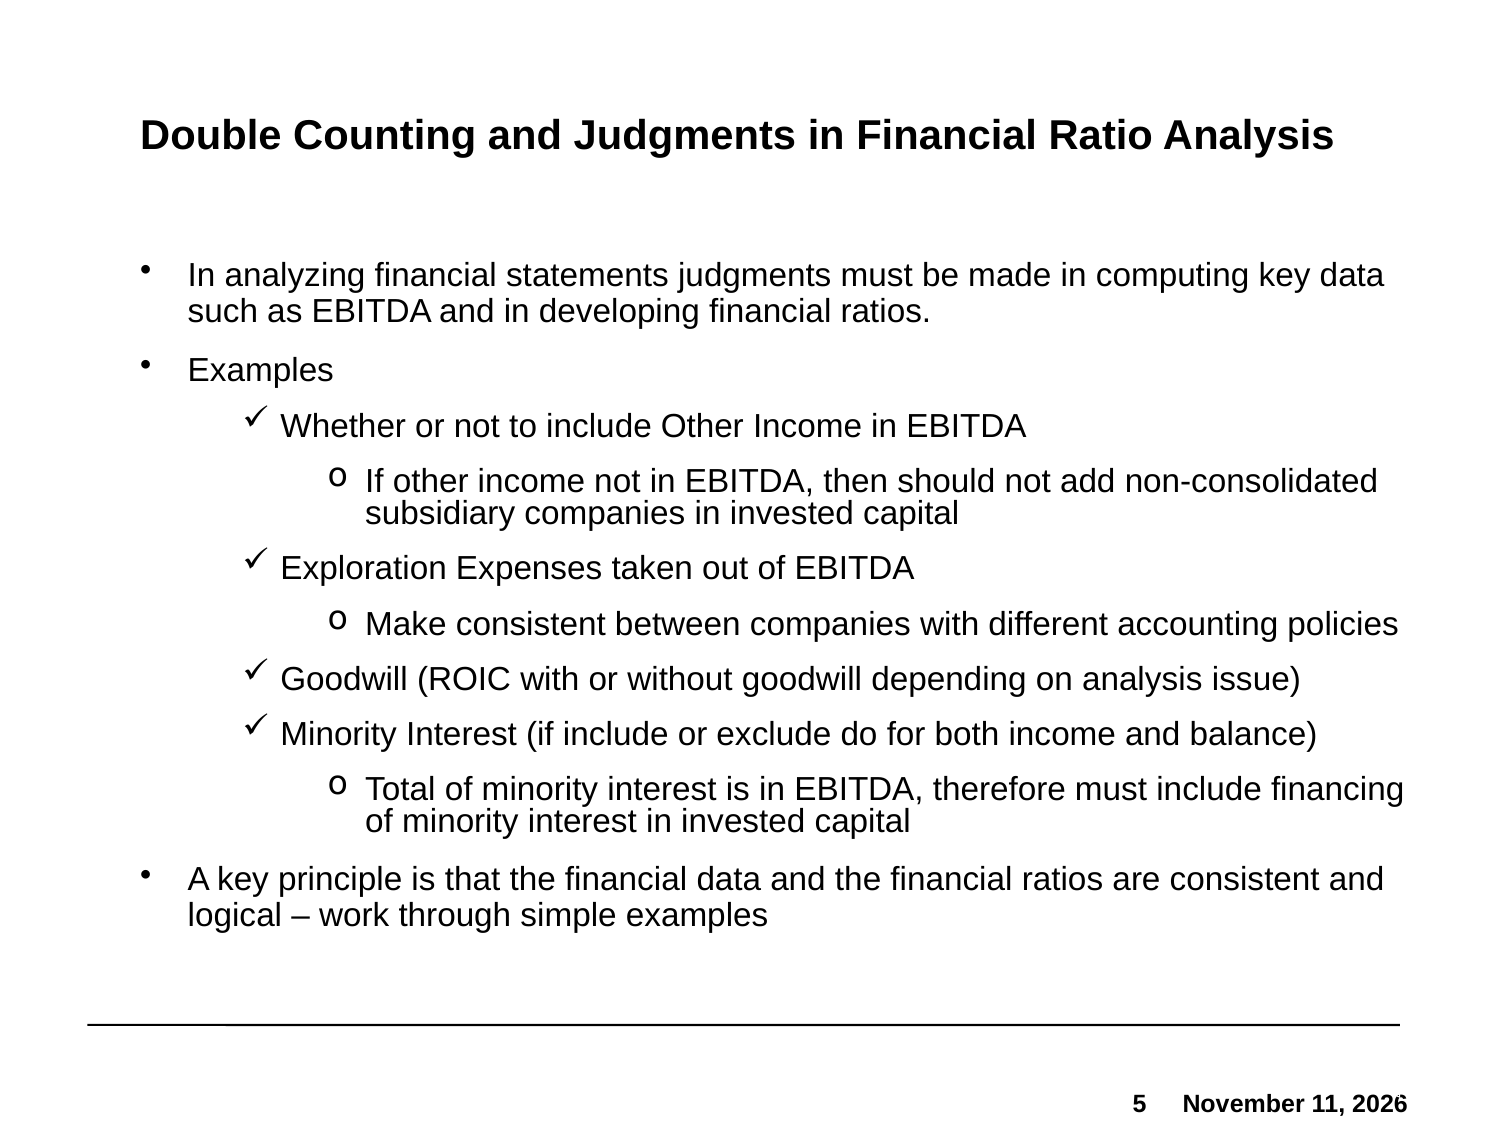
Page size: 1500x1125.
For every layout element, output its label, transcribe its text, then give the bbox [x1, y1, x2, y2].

title Double Counting and Judgments in Financial Ratio Analysis [124, 99, 1401, 226]
list In analyzing financial statements judgments must be made in computing key data such as EBITDA and in developing financial ratios. Examples Whether or not to include Other Income in EBITDA If other income not in EBITDA, then should not add non-consolidated subsidiary companies in invested capital Exploration Expenses taken out of EBITDA Make consistent between companies with different accounting policies Goodwill (ROIC with or without goodwill depending on analysis issue) Minority Interest (if include or exclude do for both income and balance) Total of minority interest is in EBITDA, therefore must include financing of minority interest in invested capital A key principle is that the financial data and the financial ratios are consistent and logical – work through simple examples [124, 249, 1426, 1013]
